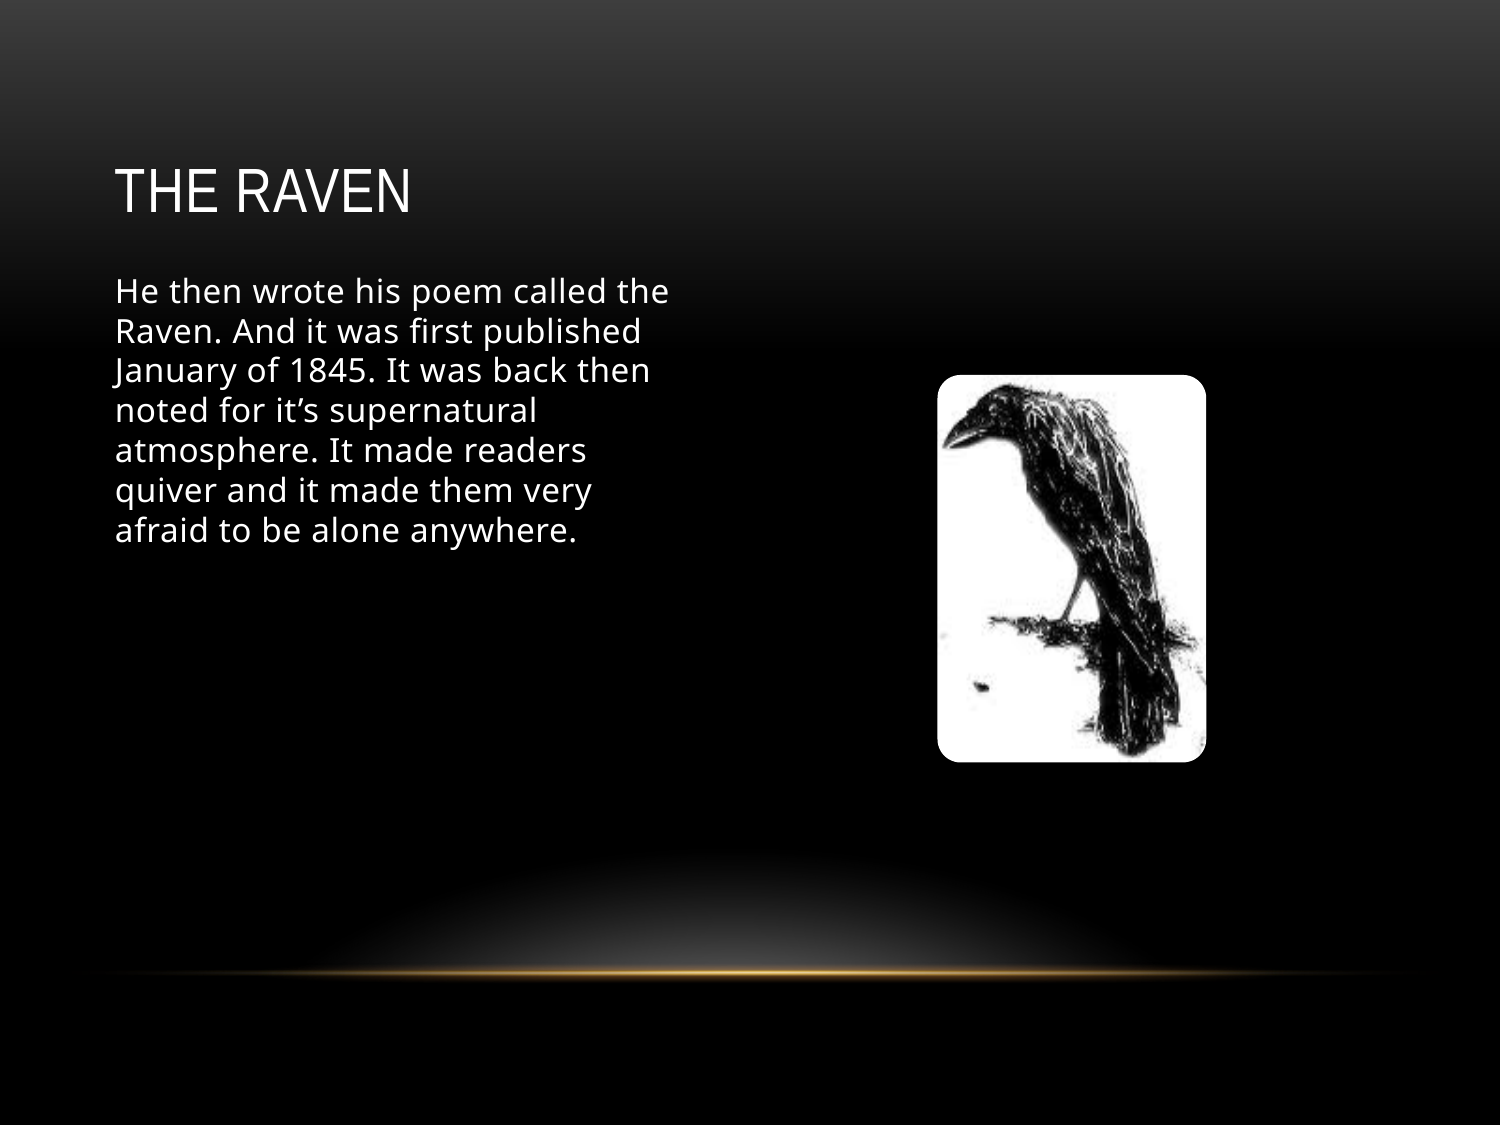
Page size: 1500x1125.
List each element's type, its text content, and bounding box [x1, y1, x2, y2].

list He then wrote his poem called the Raven. And it was first published January of 1845. It was back then noted for it’s supernatural atmosphere. It made readers quiver and it made them very afraid to be alone anywhere. [99, 262, 713, 938]
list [937, 374, 1207, 763]
title The Raven [99, 45, 1400, 233]
picture [0, 0, 1500, 1125]
